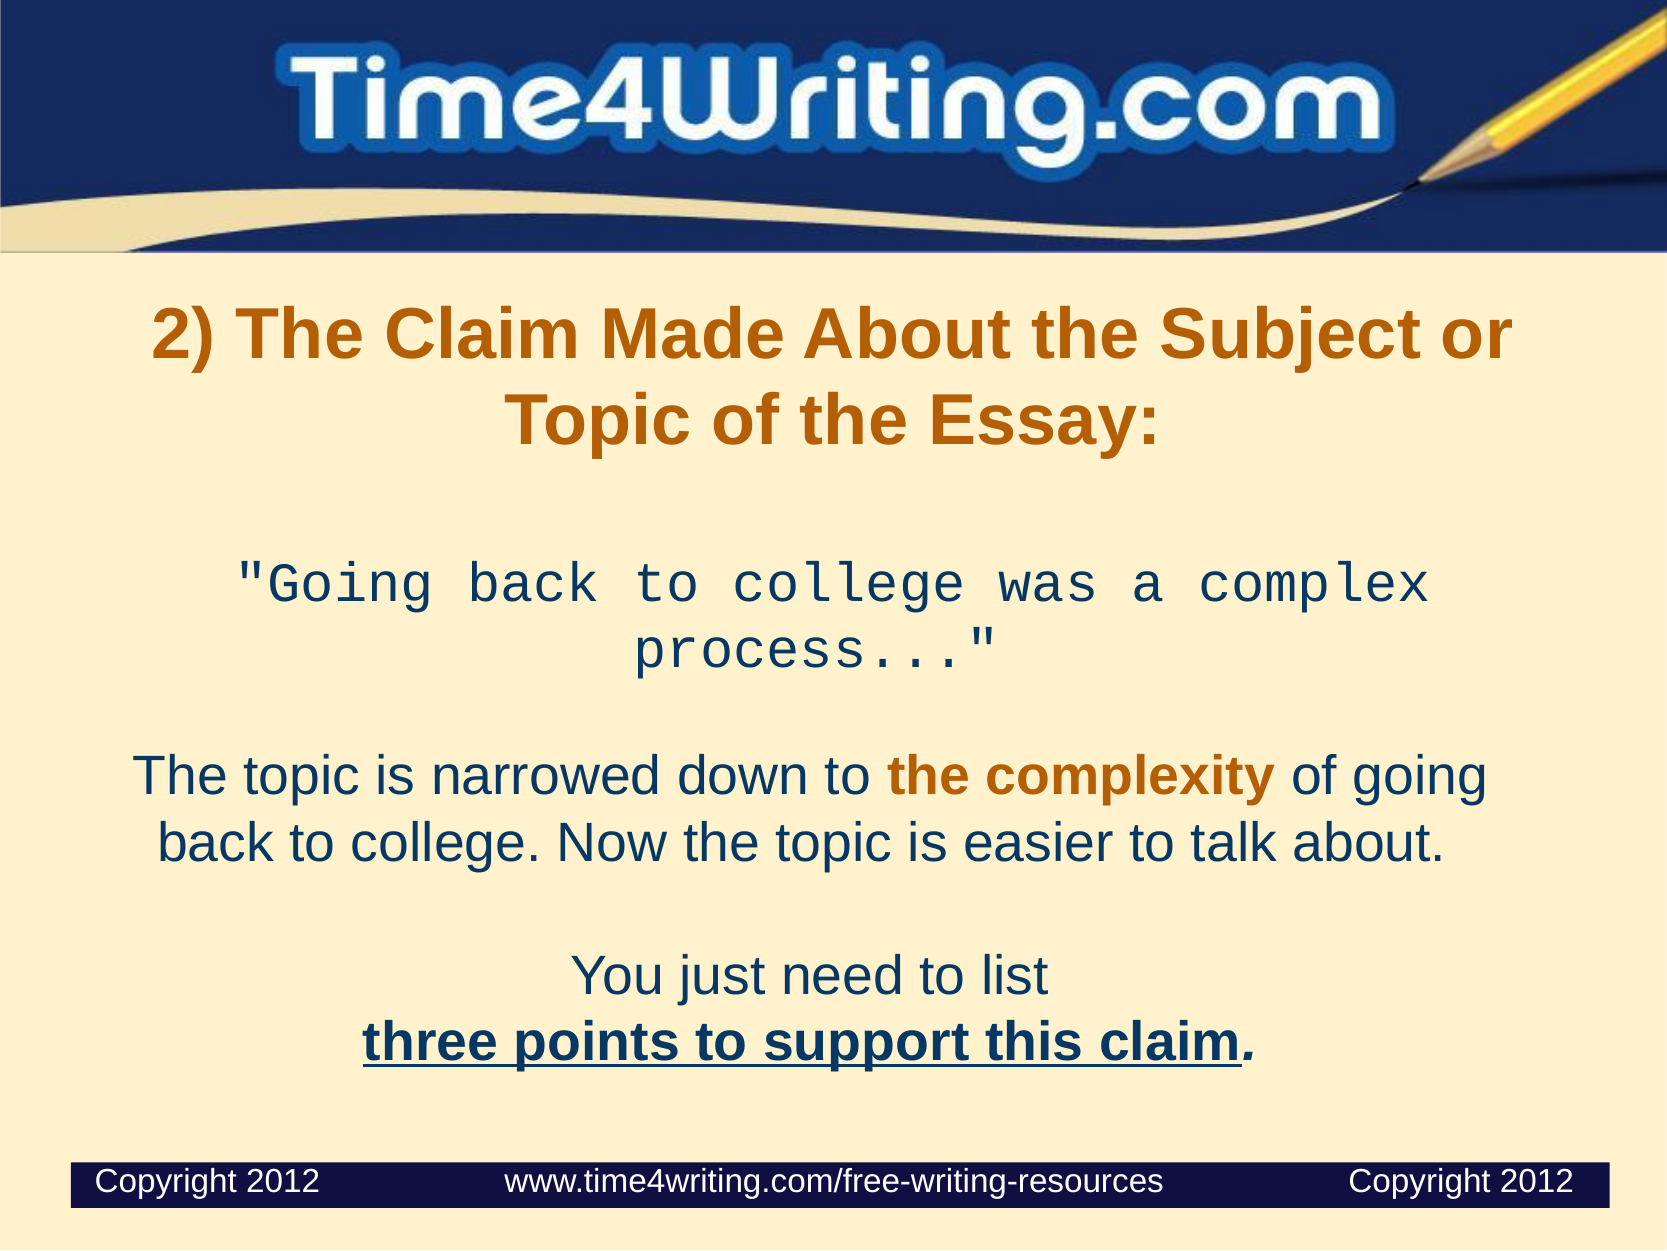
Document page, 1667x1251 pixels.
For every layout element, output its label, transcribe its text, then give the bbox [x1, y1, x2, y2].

text_box Copyright 2012 www.time4writing.com/free-writing-resources Copyright 2012 [83, 1162, 1598, 1201]
title 2) The Claim Made About the Subject or Topic of the Essay: "Going back to college was a complex process..." [83, 279, 1583, 686]
text_box [0, 0, 1667, 253]
text_box The topic is narrowed down to the complexity of going back to college. Now the topic is easier to talk about. You just need to list three points to support this claim. [99, 732, 1521, 1079]
picture [0, 253, 1667, 1250]
text_box [69, 1160, 1612, 1210]
